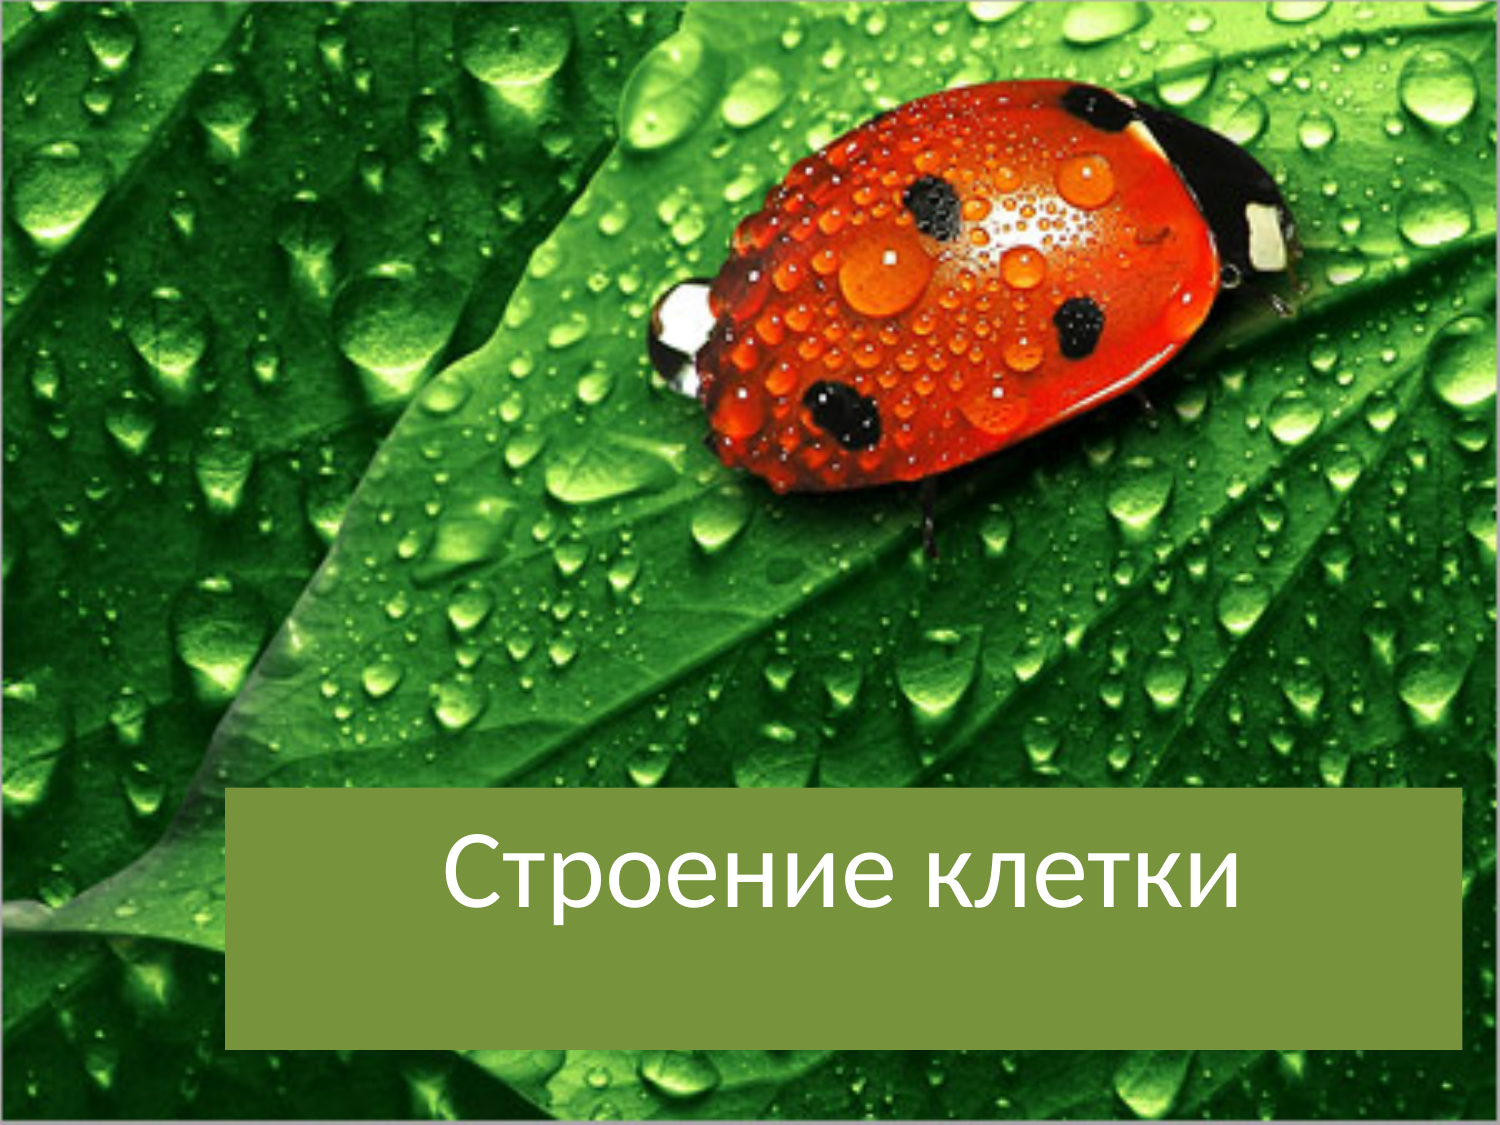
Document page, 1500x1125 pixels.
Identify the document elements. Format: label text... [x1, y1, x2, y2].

subtitle Строение клетки [225, 787, 1463, 1050]
picture [0, 0, 1500, 1125]
